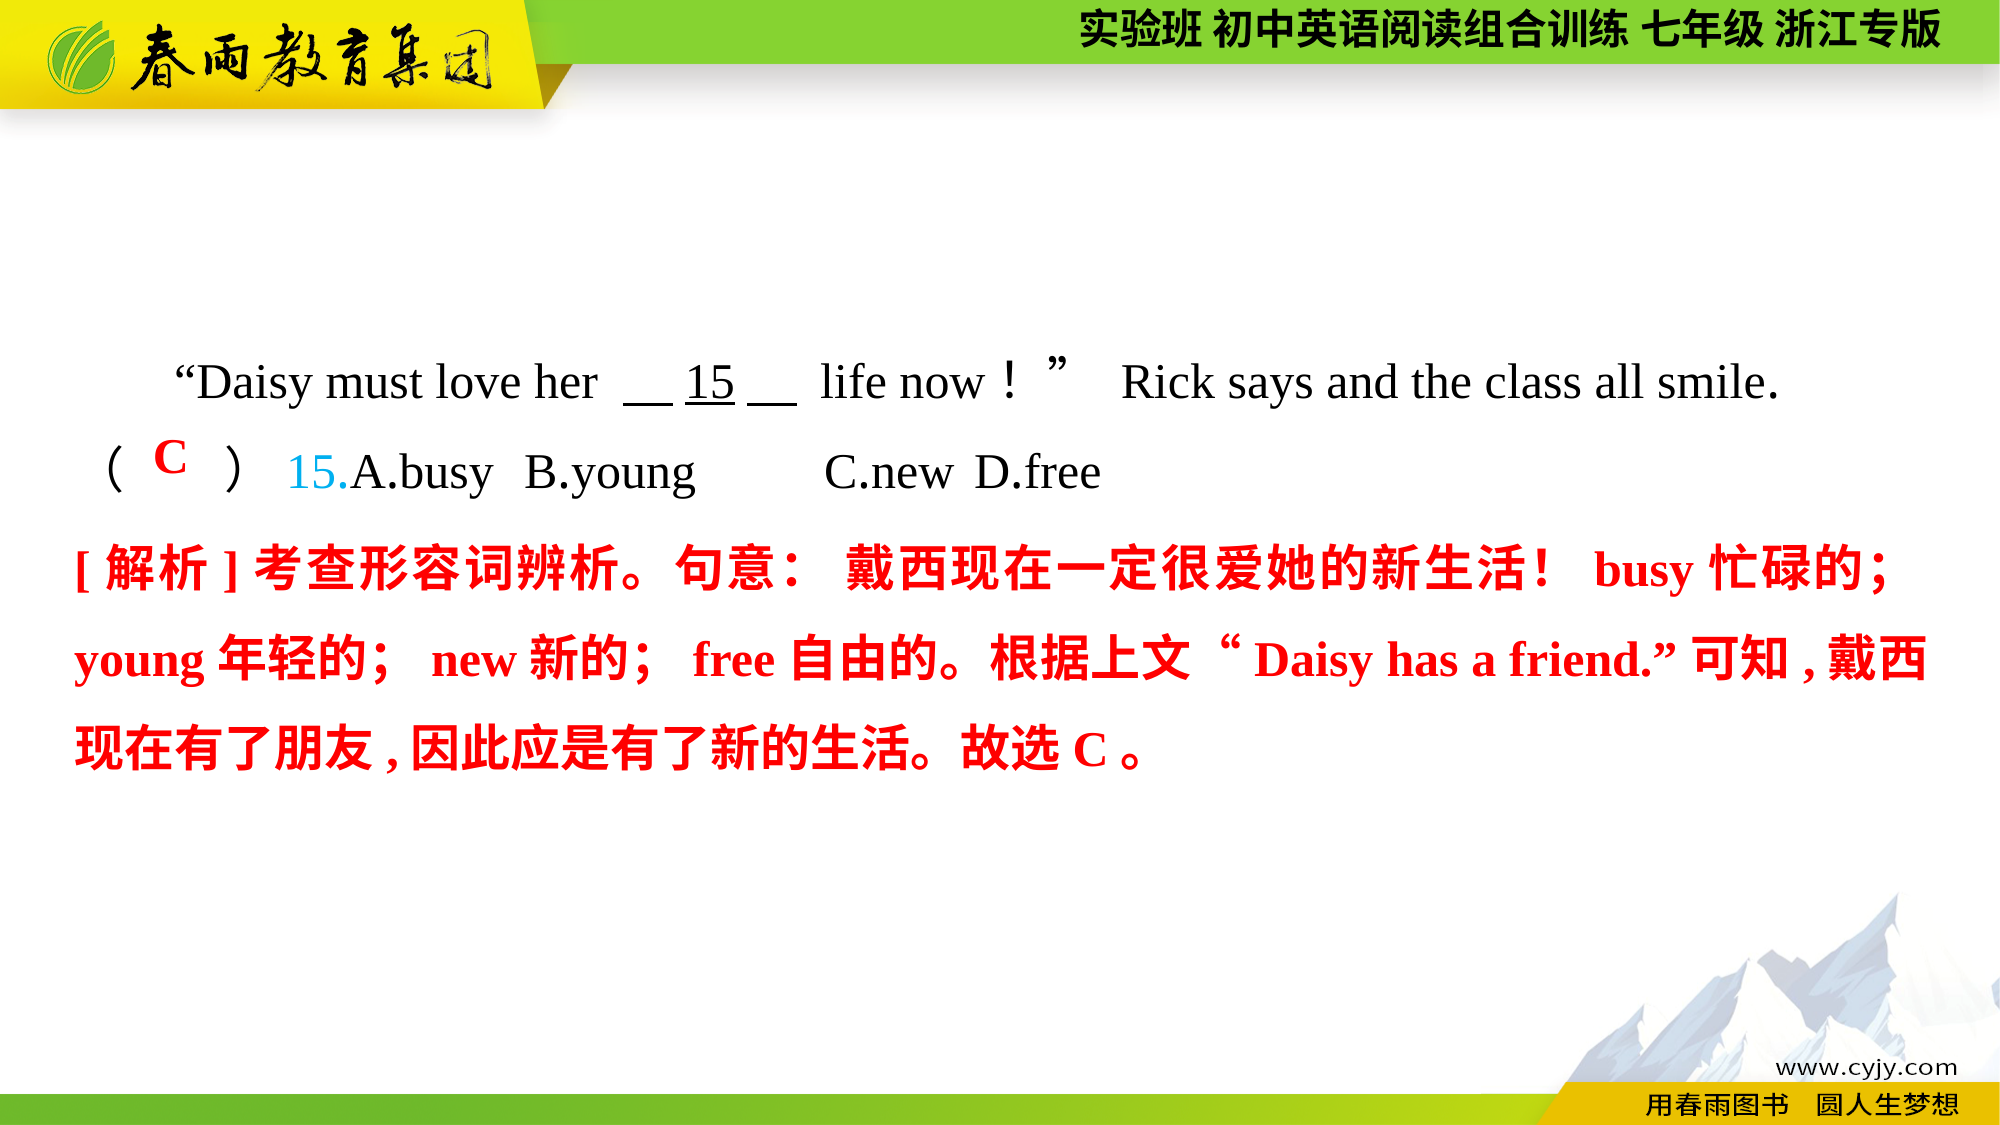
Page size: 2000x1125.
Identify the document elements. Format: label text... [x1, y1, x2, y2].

list “Daisy must love her 15 life now！” Rick says and the class all smile. （ ）15.A.busy B.young C.new D.free [59, 311, 1944, 498]
picture [0, 0, 2000, 1125]
text_box [解析]考查形容词辨析。句意： 戴西现在一定很爱她的新生活！busy忙碌的；young年轻的；new新的；free自由的。根据上文“Daisy has a friend.”可知,戴西现在有了朋友,因此应是有了新的生活。故选C。 [59, 498, 1944, 784]
text_box C [138, 416, 204, 491]
